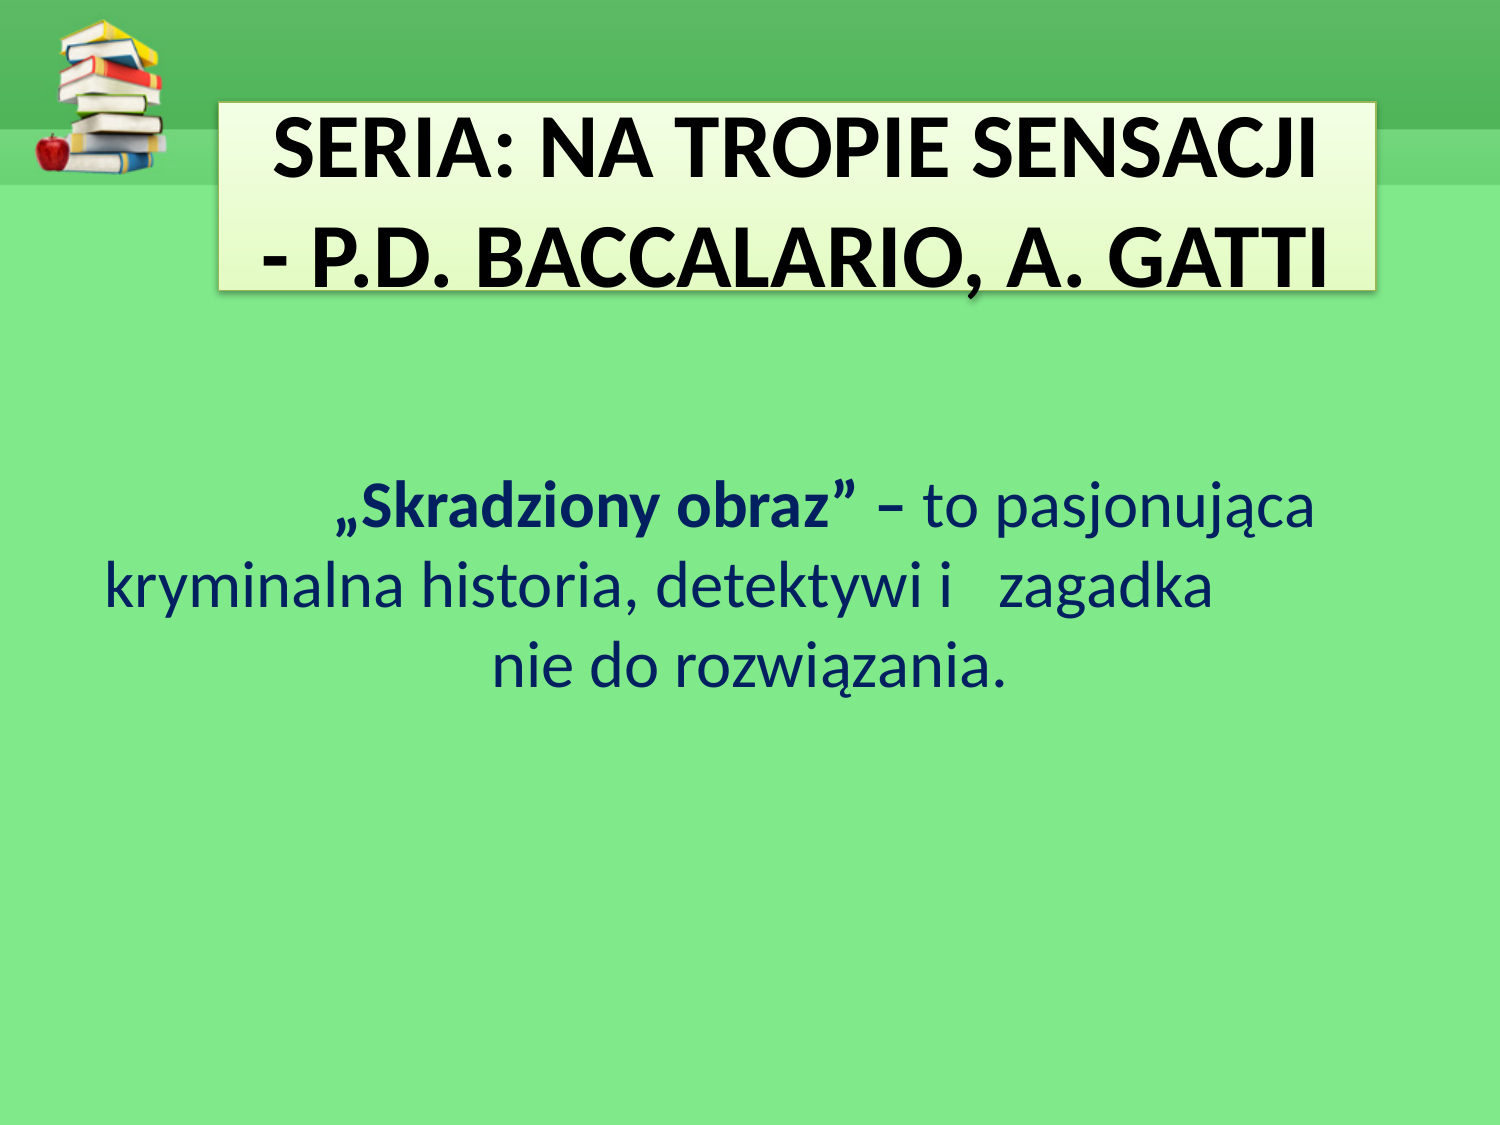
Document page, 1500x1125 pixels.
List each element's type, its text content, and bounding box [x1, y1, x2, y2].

list „Skradziony obraz” – to pasjonująca kryminalna historia, detektywi i zagadka nie do rozwiązania. [75, 267, 1425, 1005]
picture [0, 0, 1500, 1125]
title SERIA: NA TROPIE SENSACJI - P.D. BACCALARIO, A. GATTI [218, 101, 1377, 267]
